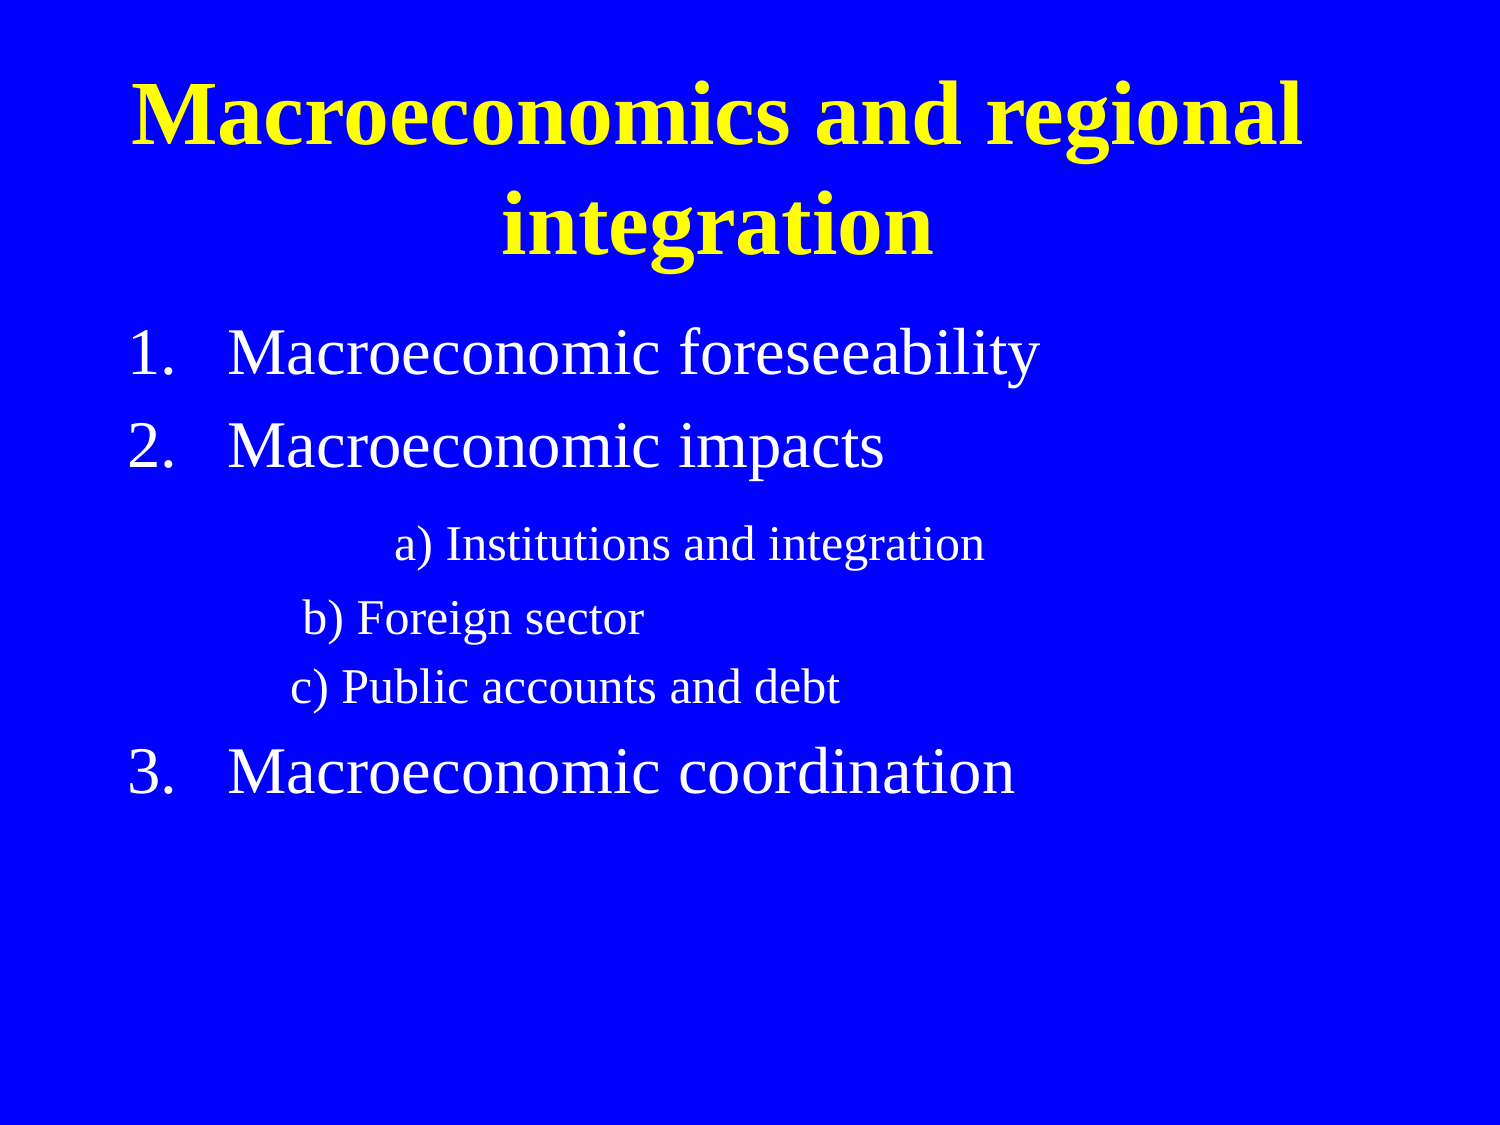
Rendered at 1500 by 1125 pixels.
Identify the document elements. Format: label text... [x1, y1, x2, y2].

title Macroeconomics and regional integration [49, 74, 1388, 251]
list Macroeconomic foreseeability Macroeconomic impacts a) Institutions and integration b) Foreign sector c) Public accounts and debt 3. Macroeconomic coordination [112, 299, 1401, 926]
